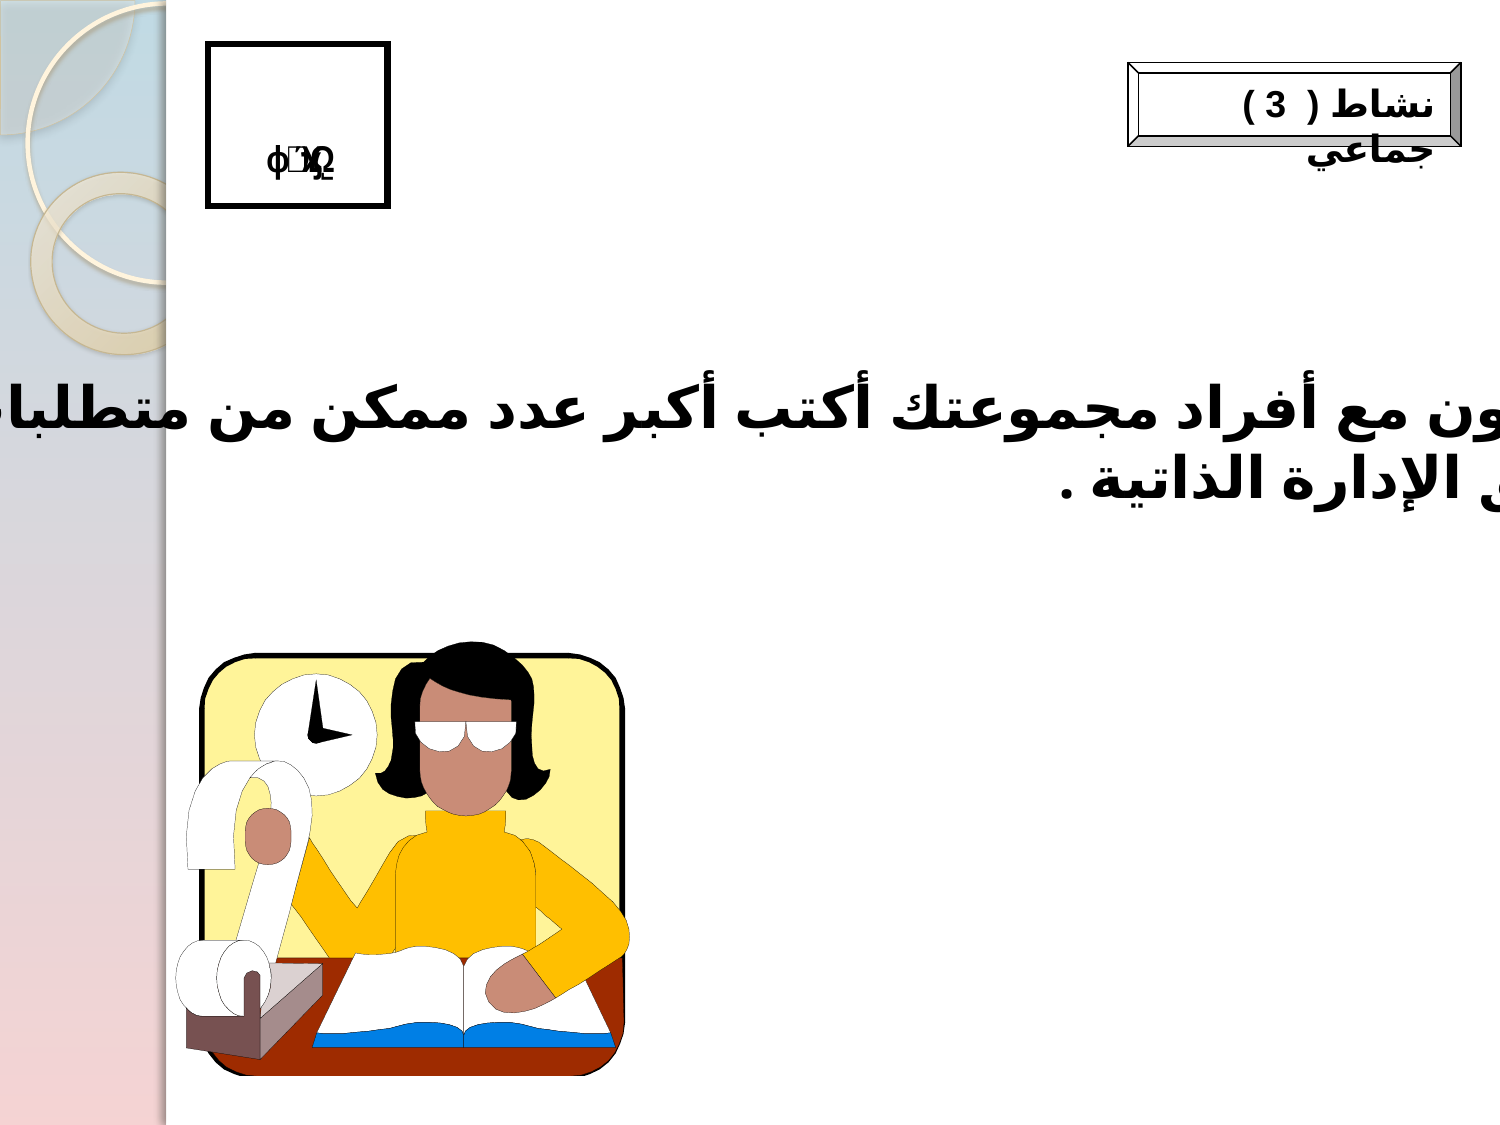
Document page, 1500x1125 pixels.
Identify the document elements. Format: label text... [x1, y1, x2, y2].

text_box نشاط ( 3 ) جماعي [1127, 62, 1461, 147]
text_box بالتعاون مع أفراد مجموعتك أكتب أكبر عدد ممكن من متطلبات تطبيق الإدارة الذاتية . [0, 363, 1500, 518]
picture [210, 46, 385, 204]
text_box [175, 632, 639, 1077]
